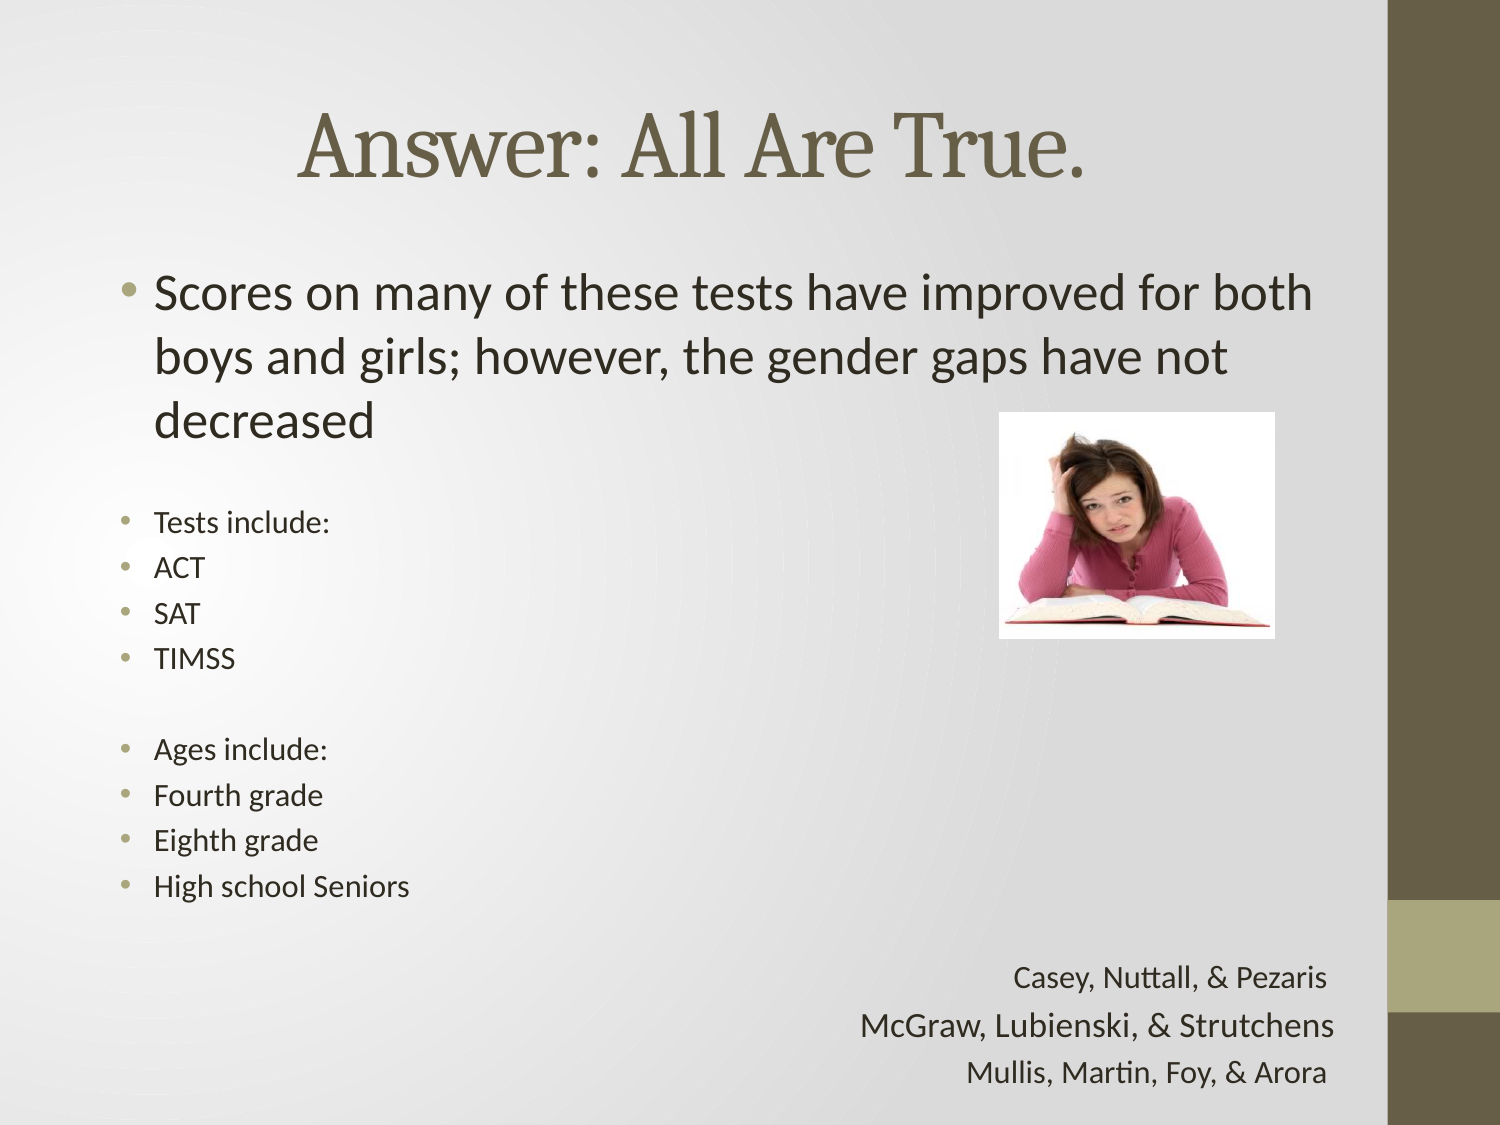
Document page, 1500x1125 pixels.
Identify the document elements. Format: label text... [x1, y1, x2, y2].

picture [999, 411, 1276, 639]
list Scores on many of these tests have improved for both boys and girls; however, the gender gaps have not decreased Tests include: ACT SAT TIMSS Ages include: Fourth grade Eighth grade High school Seniors Casey, Nuttall, & Pezaris McGraw, Lubienski, & Strutchens Mullis, Martin, Foy, & Arora [87, 249, 1350, 1100]
title Answer: All Are True. [75, 45, 1325, 233]
